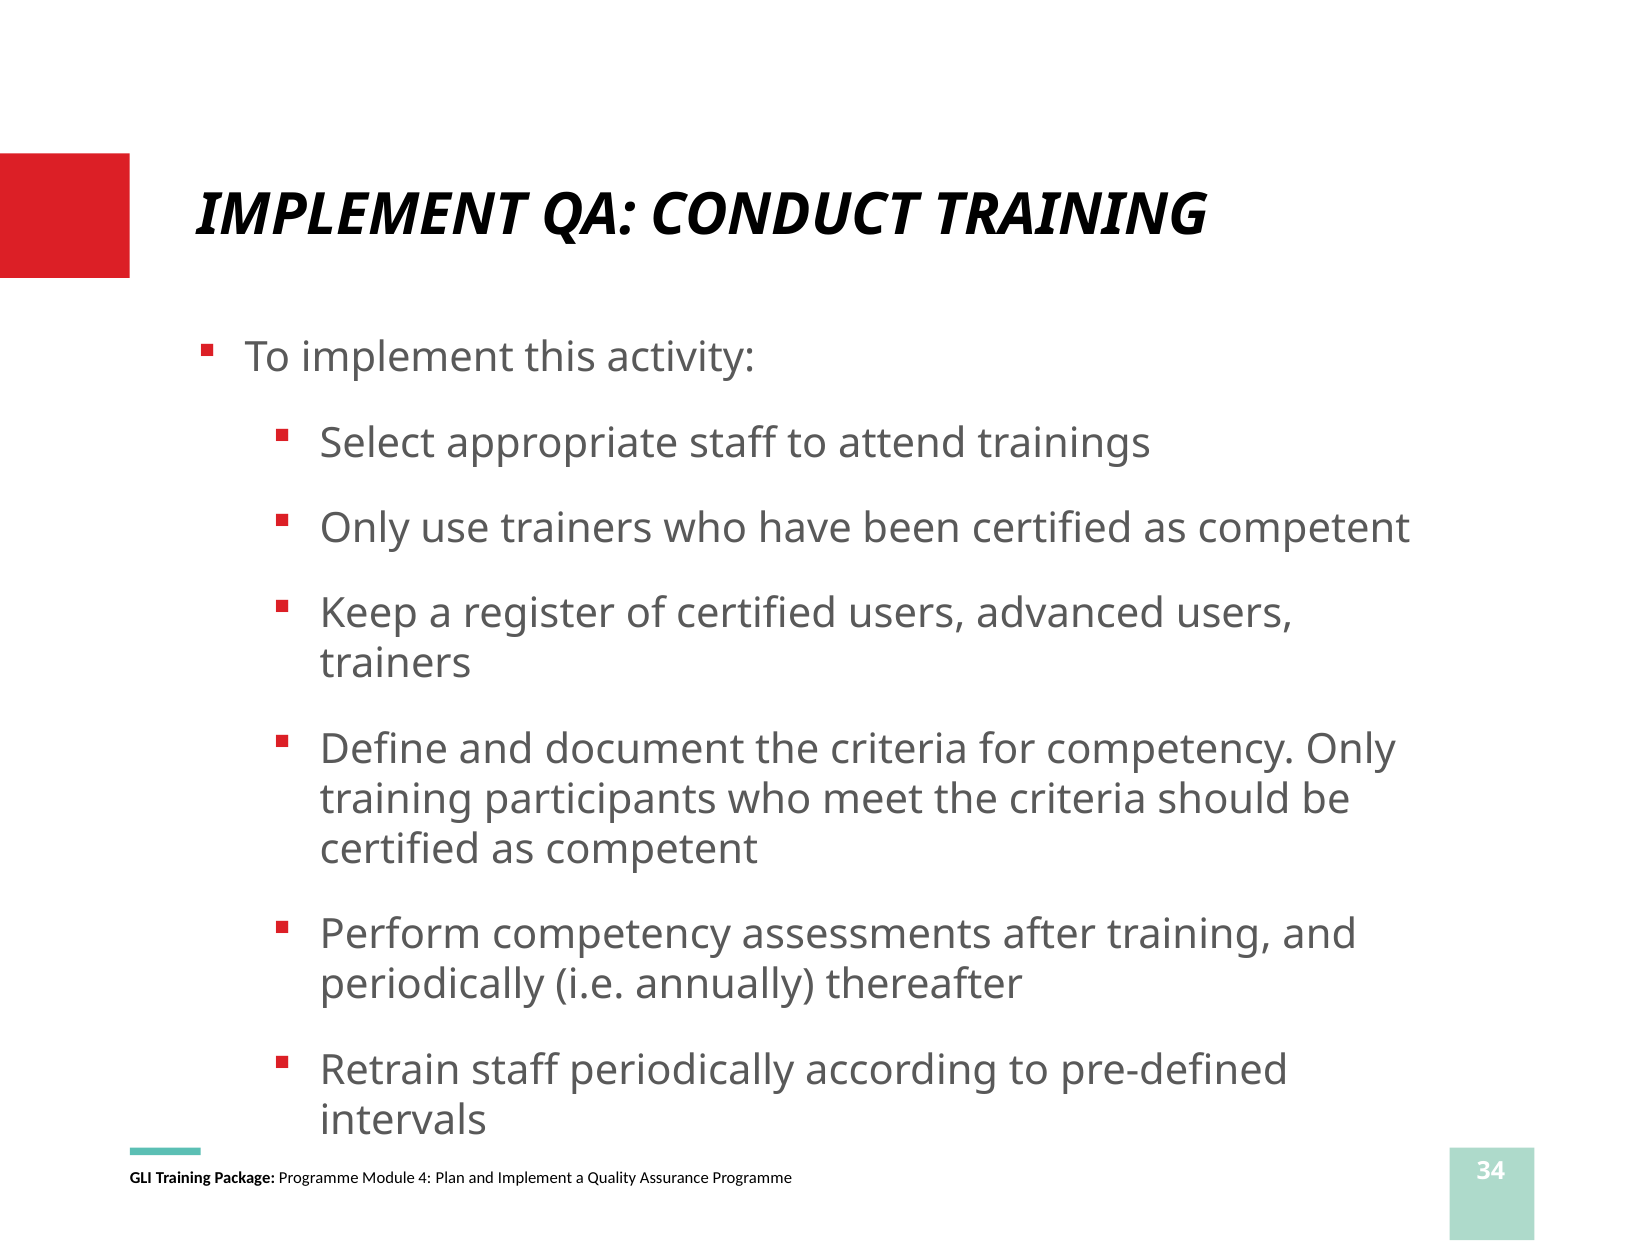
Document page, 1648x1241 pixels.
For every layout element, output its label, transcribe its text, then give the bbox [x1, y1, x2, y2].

list To implement this activity: Select appropriate staff to attend trainings Only use trainers who have been certified as competent Keep a register of certified users, advanced users, trainers Define and document the criteria for competency. Only training participants who meet the criteria should be certified as competent Perform competency assessments after training, and periodically (i.e. annually) thereafter Retrain staff periodically according to pre-defined intervals [197, 330, 1450, 1087]
title IMPLEMENT QA: CONDUCT TRAINING [197, 153, 1450, 278]
